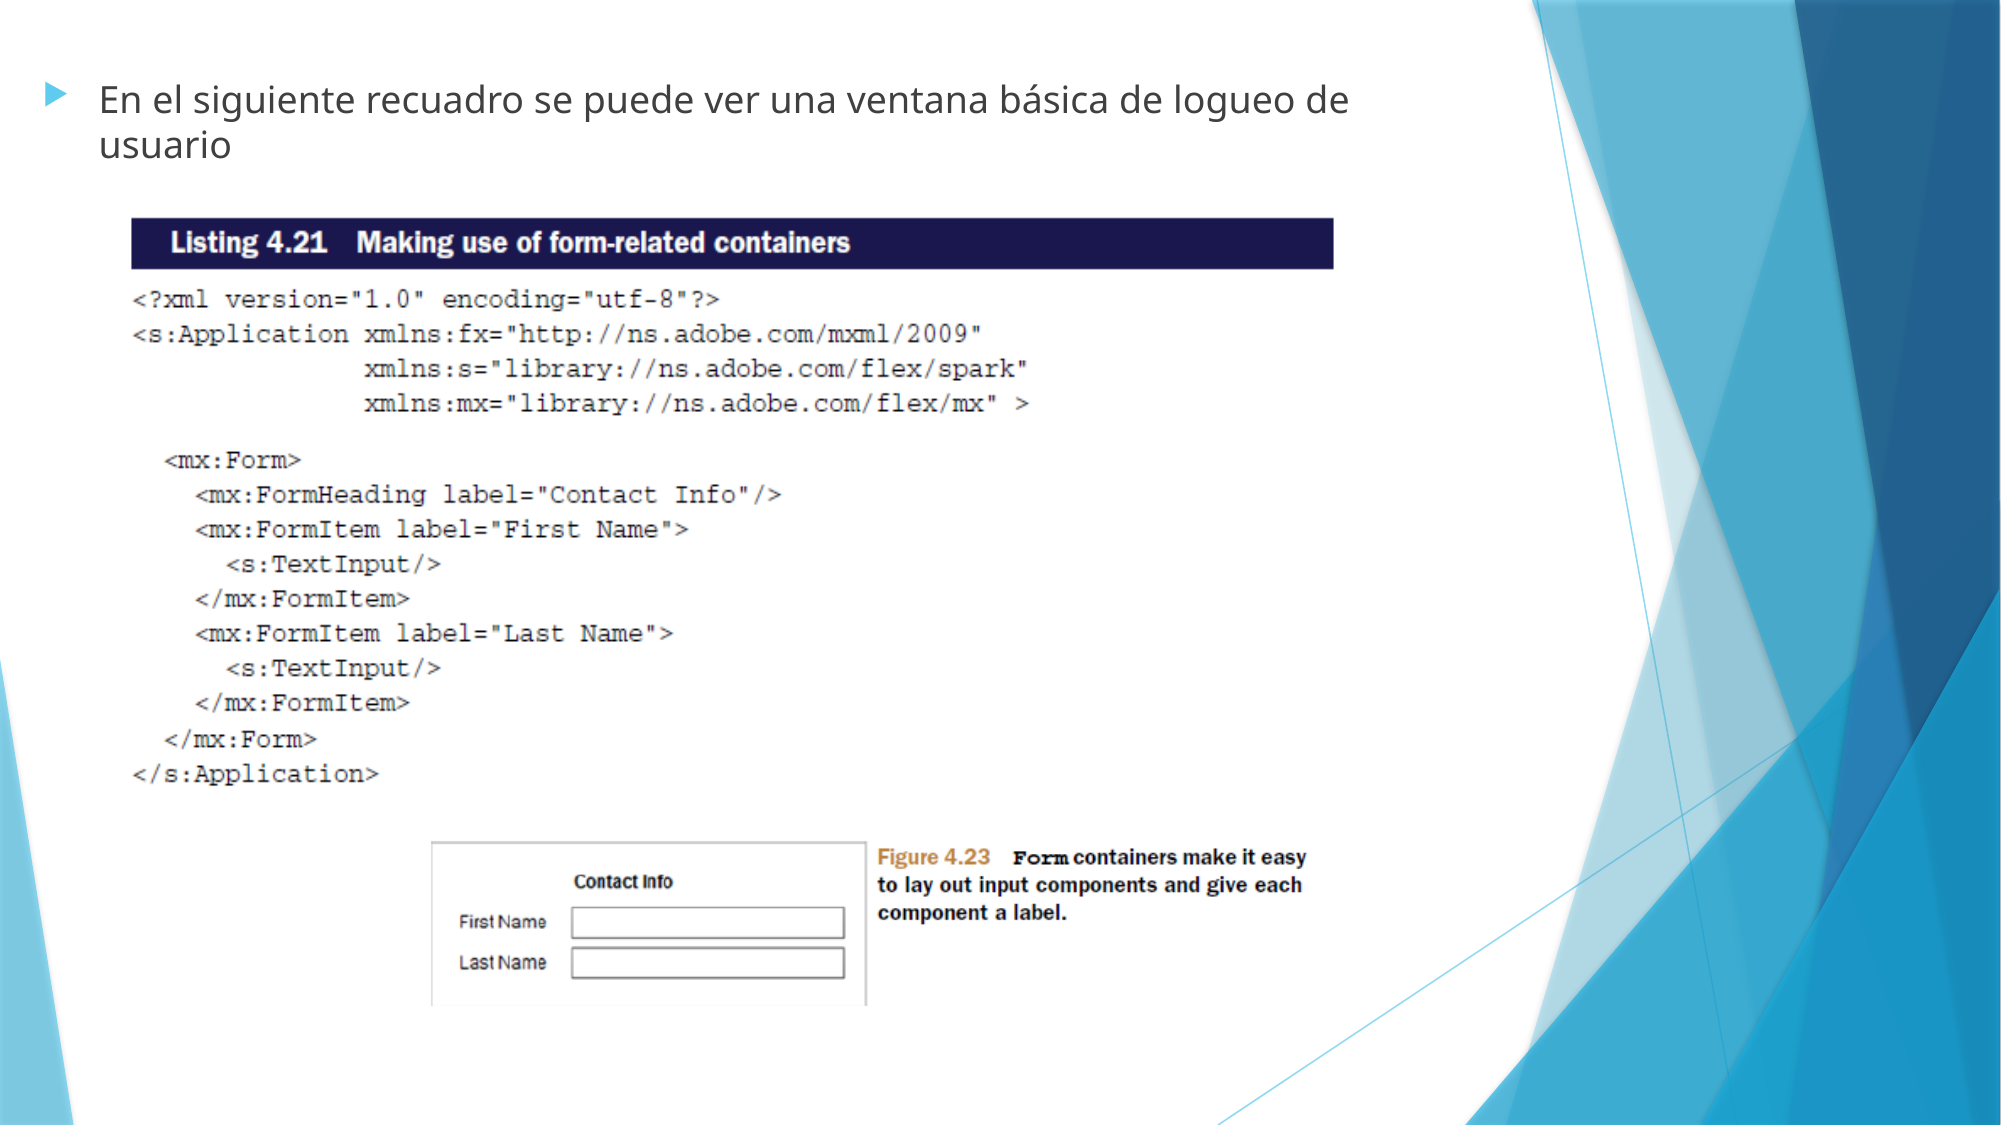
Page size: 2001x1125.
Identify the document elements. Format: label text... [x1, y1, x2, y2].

picture [427, 836, 1314, 1013]
picture [125, 213, 1339, 797]
list En el siguiente recuadro se puede ver una ventana básica de logueo de usuario [27, 68, 1437, 264]
